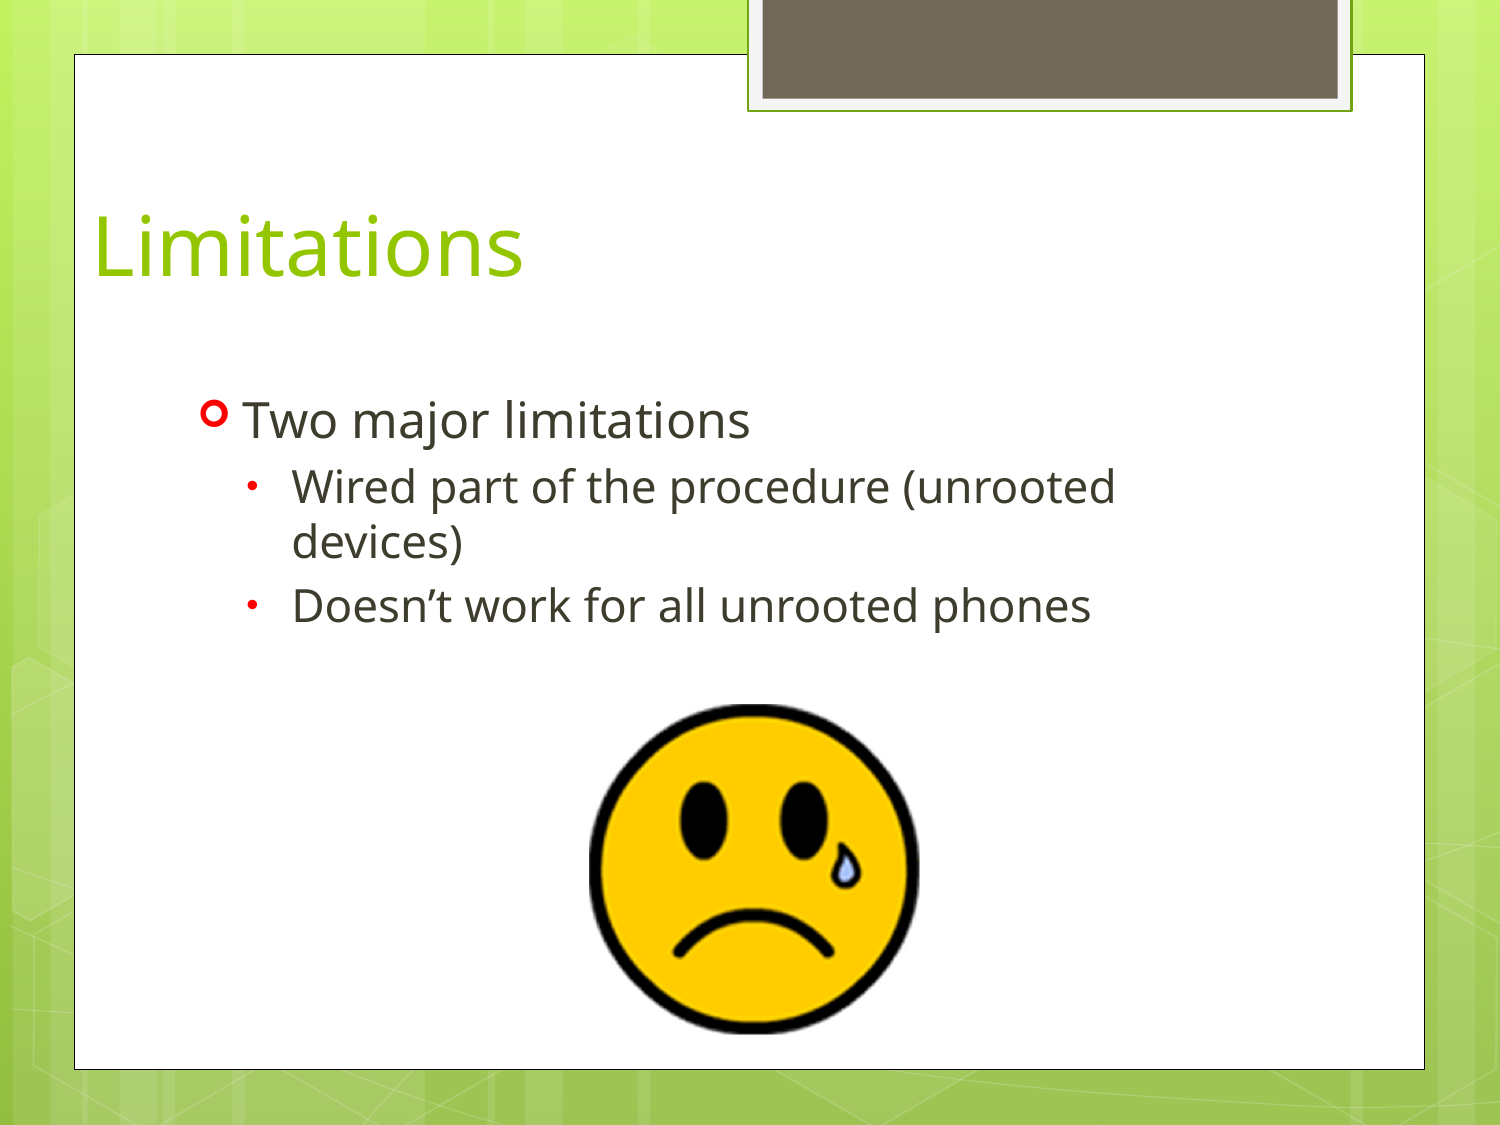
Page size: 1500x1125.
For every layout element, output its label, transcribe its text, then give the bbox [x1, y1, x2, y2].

list Two major limitations Wired part of the procedure (unrooted devices) Doesn’t work for all unrooted phones [171, 381, 1283, 957]
picture [588, 703, 921, 1036]
title Limitations [76, 113, 1229, 302]
